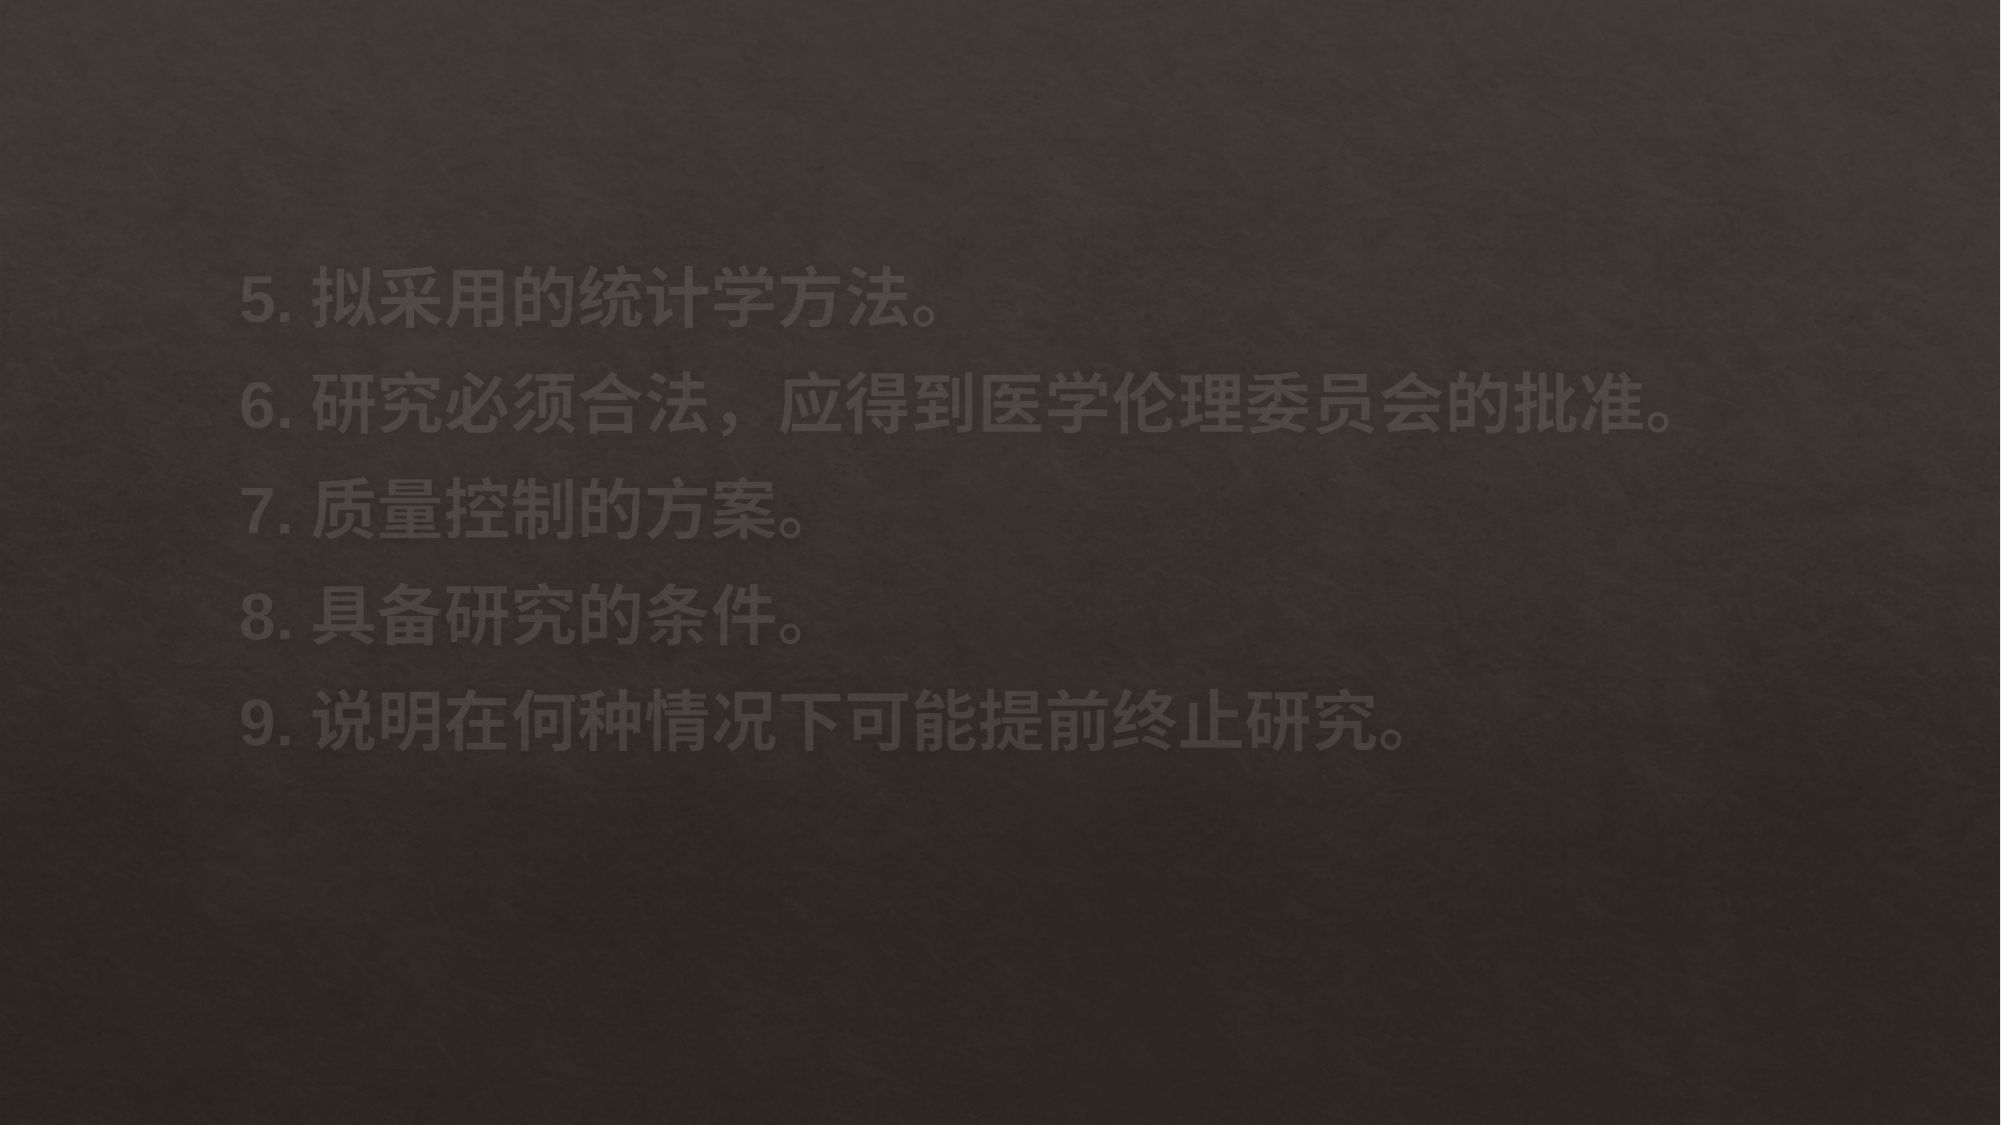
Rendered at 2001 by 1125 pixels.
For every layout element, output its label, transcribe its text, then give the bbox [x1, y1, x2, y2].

list 5.拟采用的统计学方法。 6.研究必须合法，应得到医学伦理委员会的批准。 7.质量控制的方案。 8.具备研究的条件。 9.说明在何种情况下可能提前终止研究。 [217, 247, 1839, 914]
